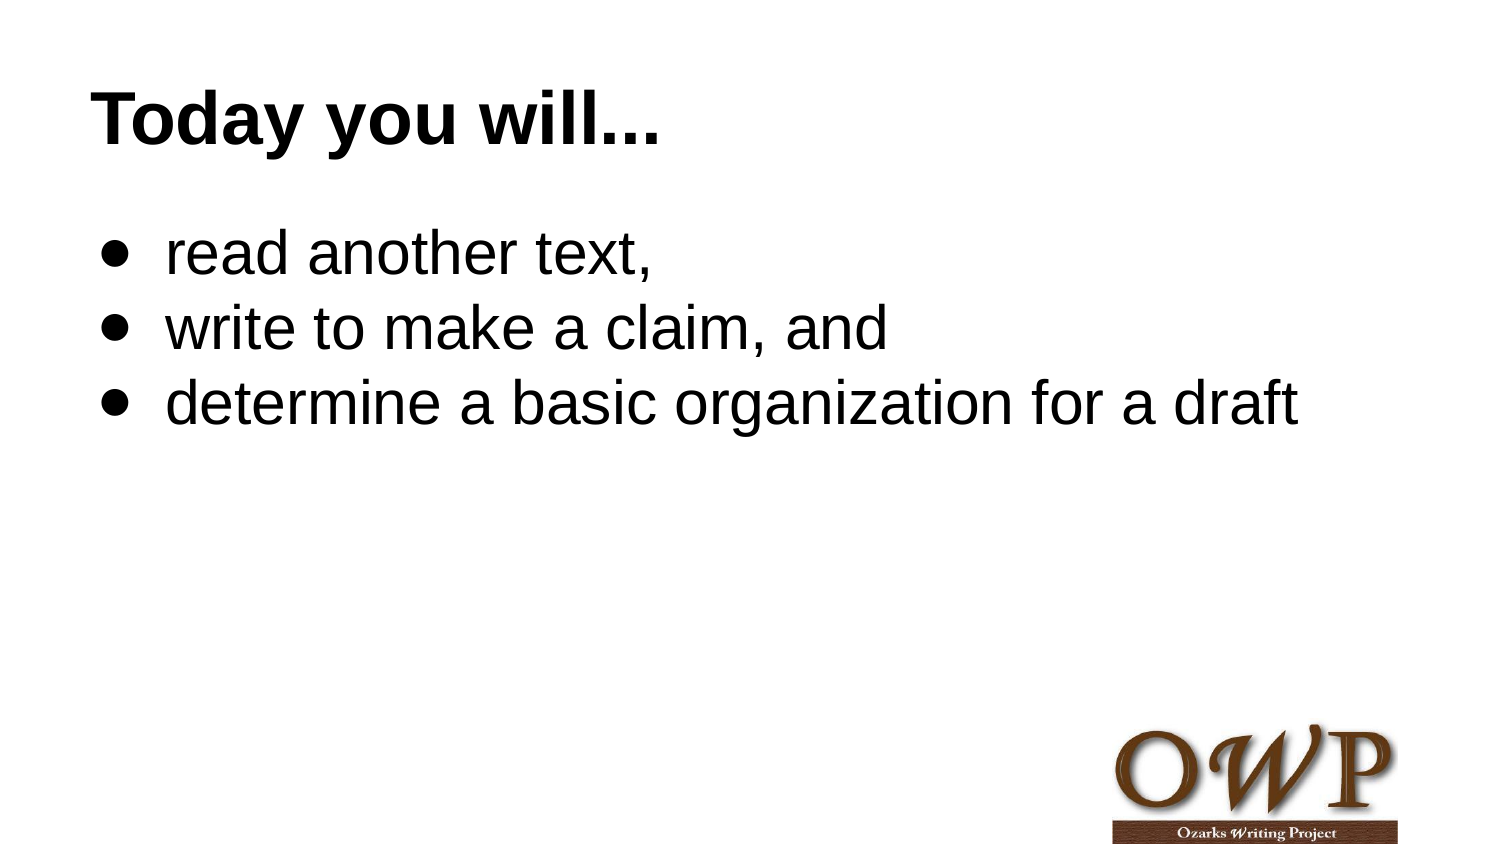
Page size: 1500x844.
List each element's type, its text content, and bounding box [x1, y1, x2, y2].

list read another text, write to make a claim, and determine a basic organization for a draft [75, 196, 1425, 808]
title Today you will... [75, 33, 1425, 175]
picture [1112, 717, 1399, 844]
